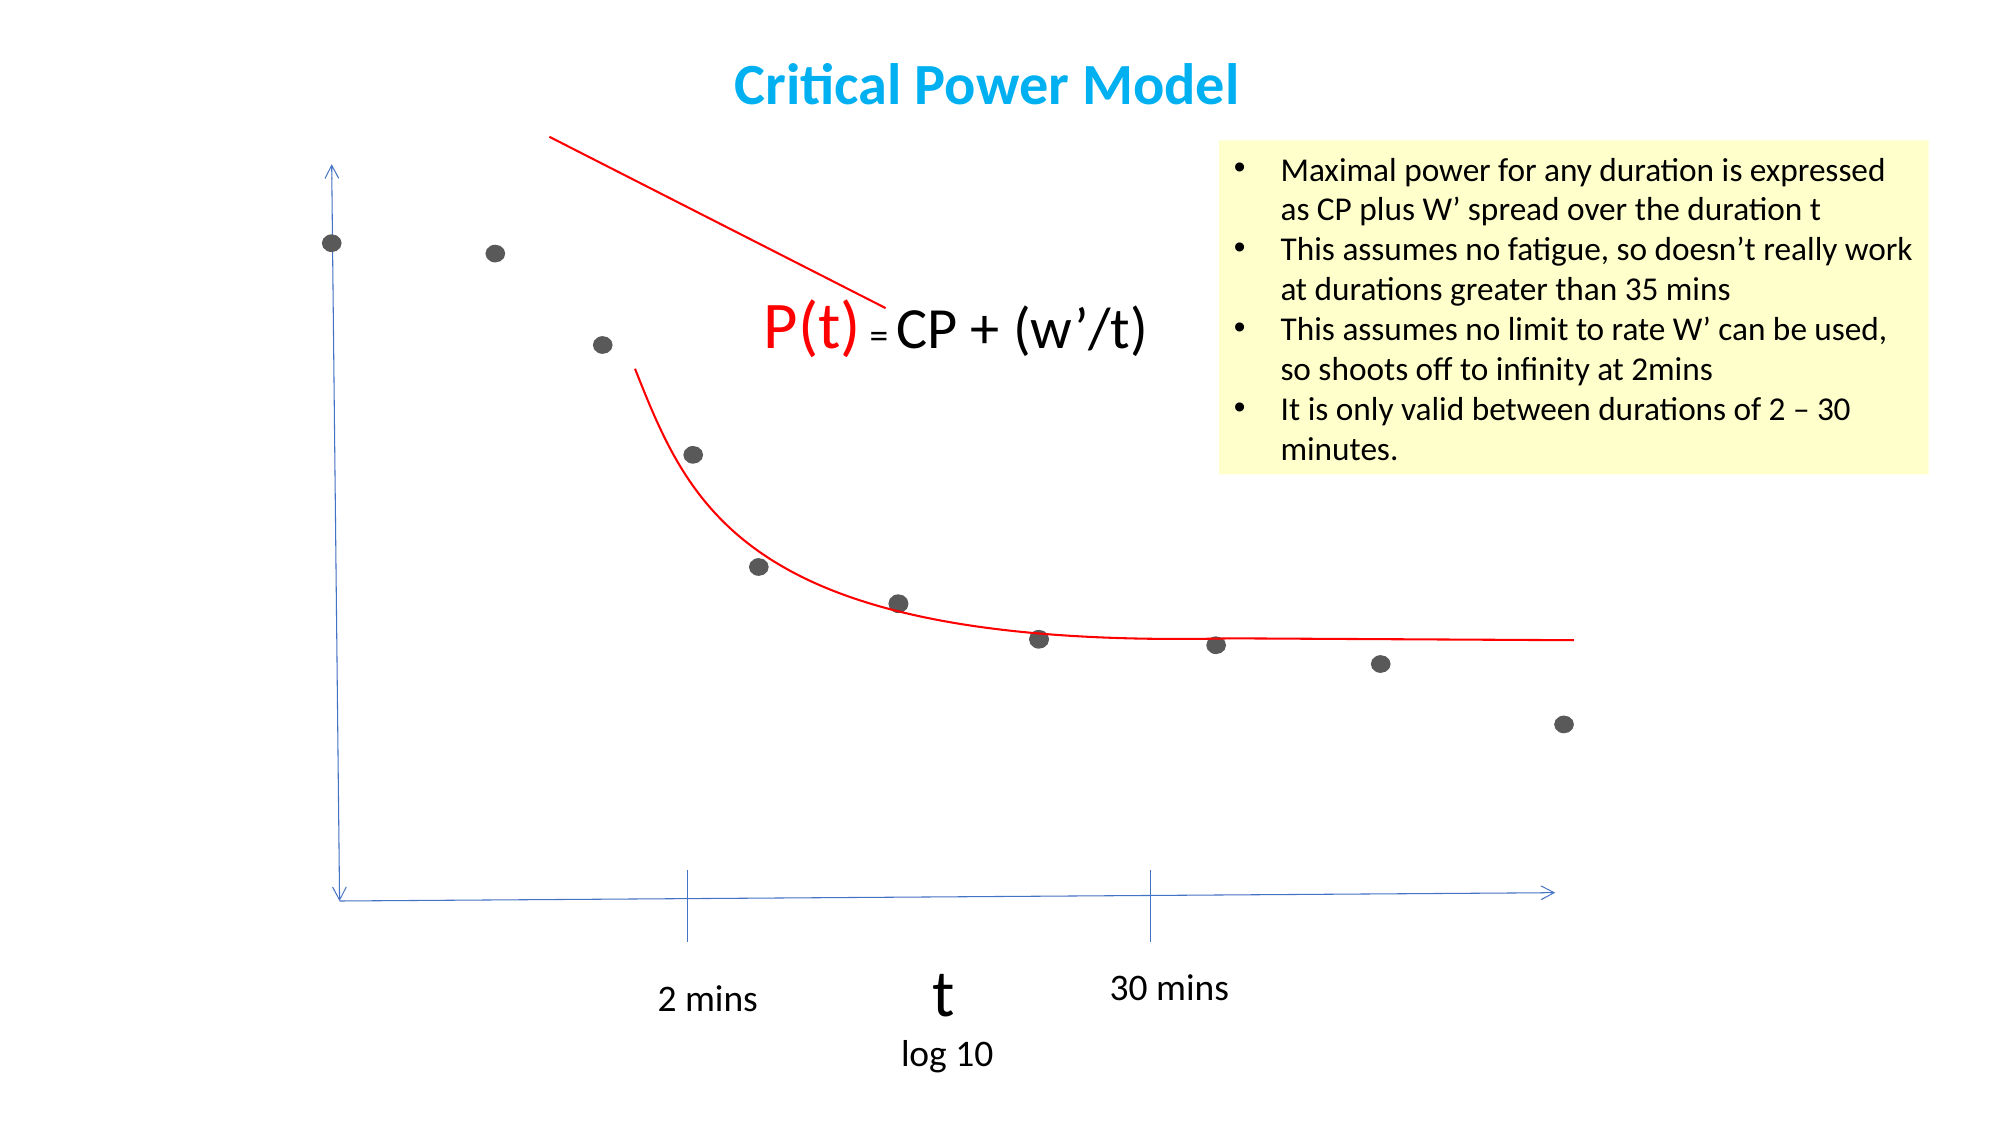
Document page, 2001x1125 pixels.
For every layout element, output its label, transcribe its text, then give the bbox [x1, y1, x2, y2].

text_box [1028, 634, 1051, 649]
text_box [1553, 714, 1576, 735]
text_box [634, 368, 1229, 640]
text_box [1151, 892, 1556, 902]
text_box [1369, 654, 1392, 674]
text_box Maximal power for any duration is expressed as CP plus W’ spread over the duration t This assumes no fatigue, so doesn’t really work at durations greater than 35 mins This assumes no limit to rate W’ can be used, so shoots off to infinity at 2mins It is only valid between durations of 2 – 30 minutes. [1219, 140, 1929, 475]
text_box [320, 233, 331, 253]
text_box t log 10 [822, 941, 1072, 1082]
text_box 2 mins [642, 966, 784, 1027]
text_box Critical Power Model [549, 38, 1425, 124]
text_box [549, 136, 636, 369]
text_box [747, 557, 770, 577]
text_box 30 mins [1094, 955, 1274, 1015]
text_box [484, 243, 507, 264]
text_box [331, 164, 340, 902]
text_box P(t) = CP + (w’/t) [748, 274, 1274, 370]
text_box [1205, 640, 1228, 656]
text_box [339, 892, 687, 902]
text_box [688, 892, 1149, 902]
